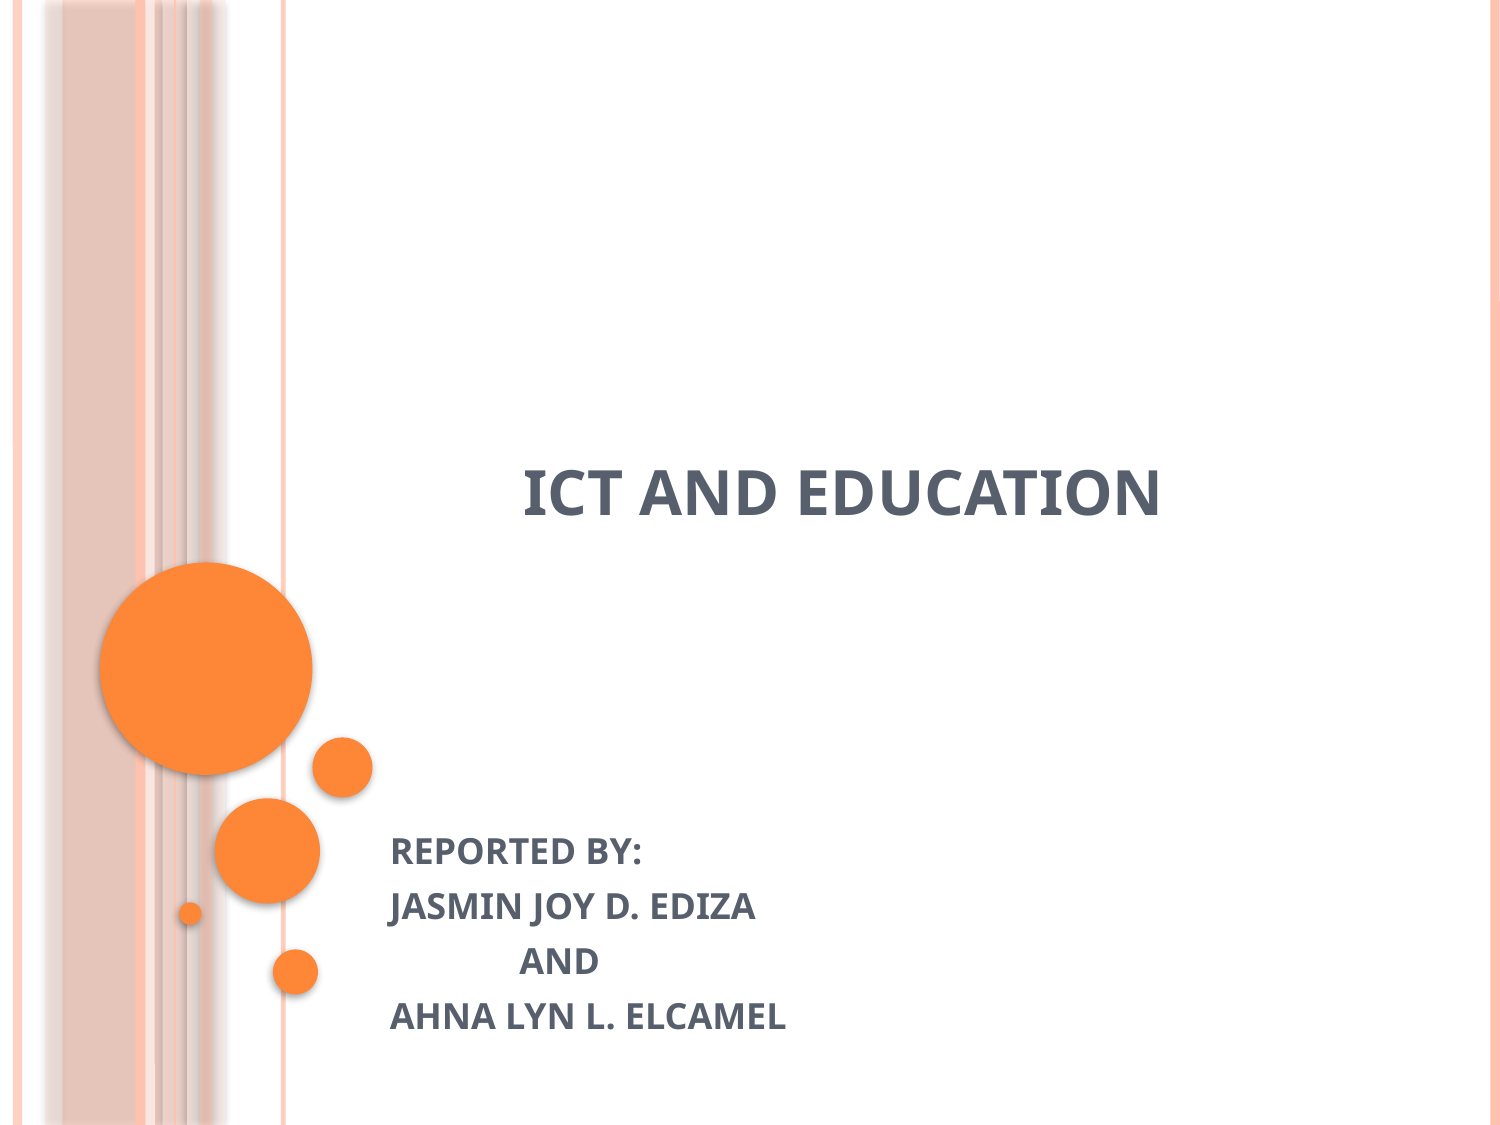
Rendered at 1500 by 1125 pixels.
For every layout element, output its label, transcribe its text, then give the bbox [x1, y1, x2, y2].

title ICT AND EDUCATION [337, 224, 1350, 536]
subtitle REPORTED BY: JASMIN JOY D. EDIZA AND AHNA LYN L. ELCAMEL [375, 820, 1388, 1046]
